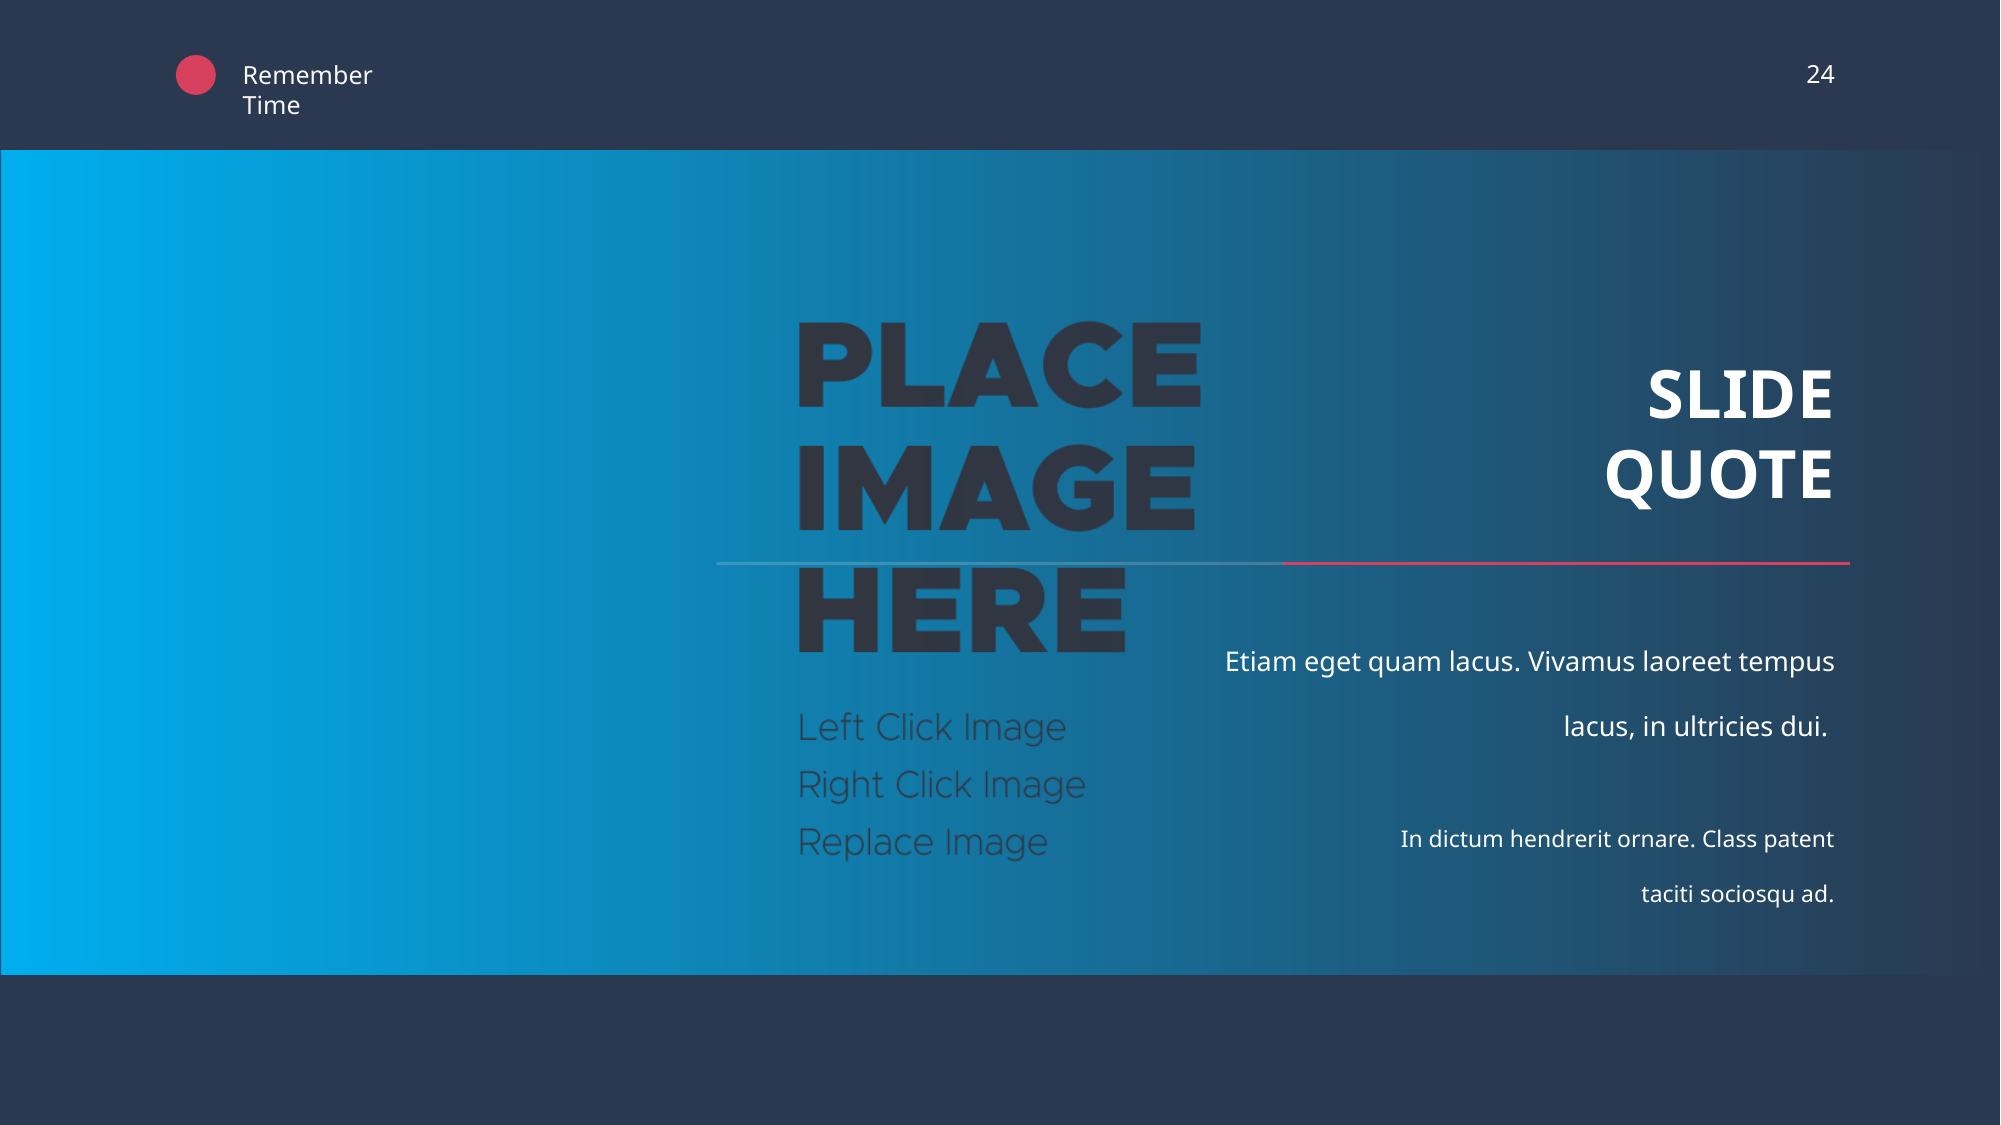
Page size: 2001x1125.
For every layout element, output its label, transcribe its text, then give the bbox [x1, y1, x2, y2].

text_box [175, 54, 216, 95]
picture [717, 149, 2000, 976]
text_box ‹#› [1689, 45, 1850, 106]
text_box Remember Time [227, 52, 444, 128]
